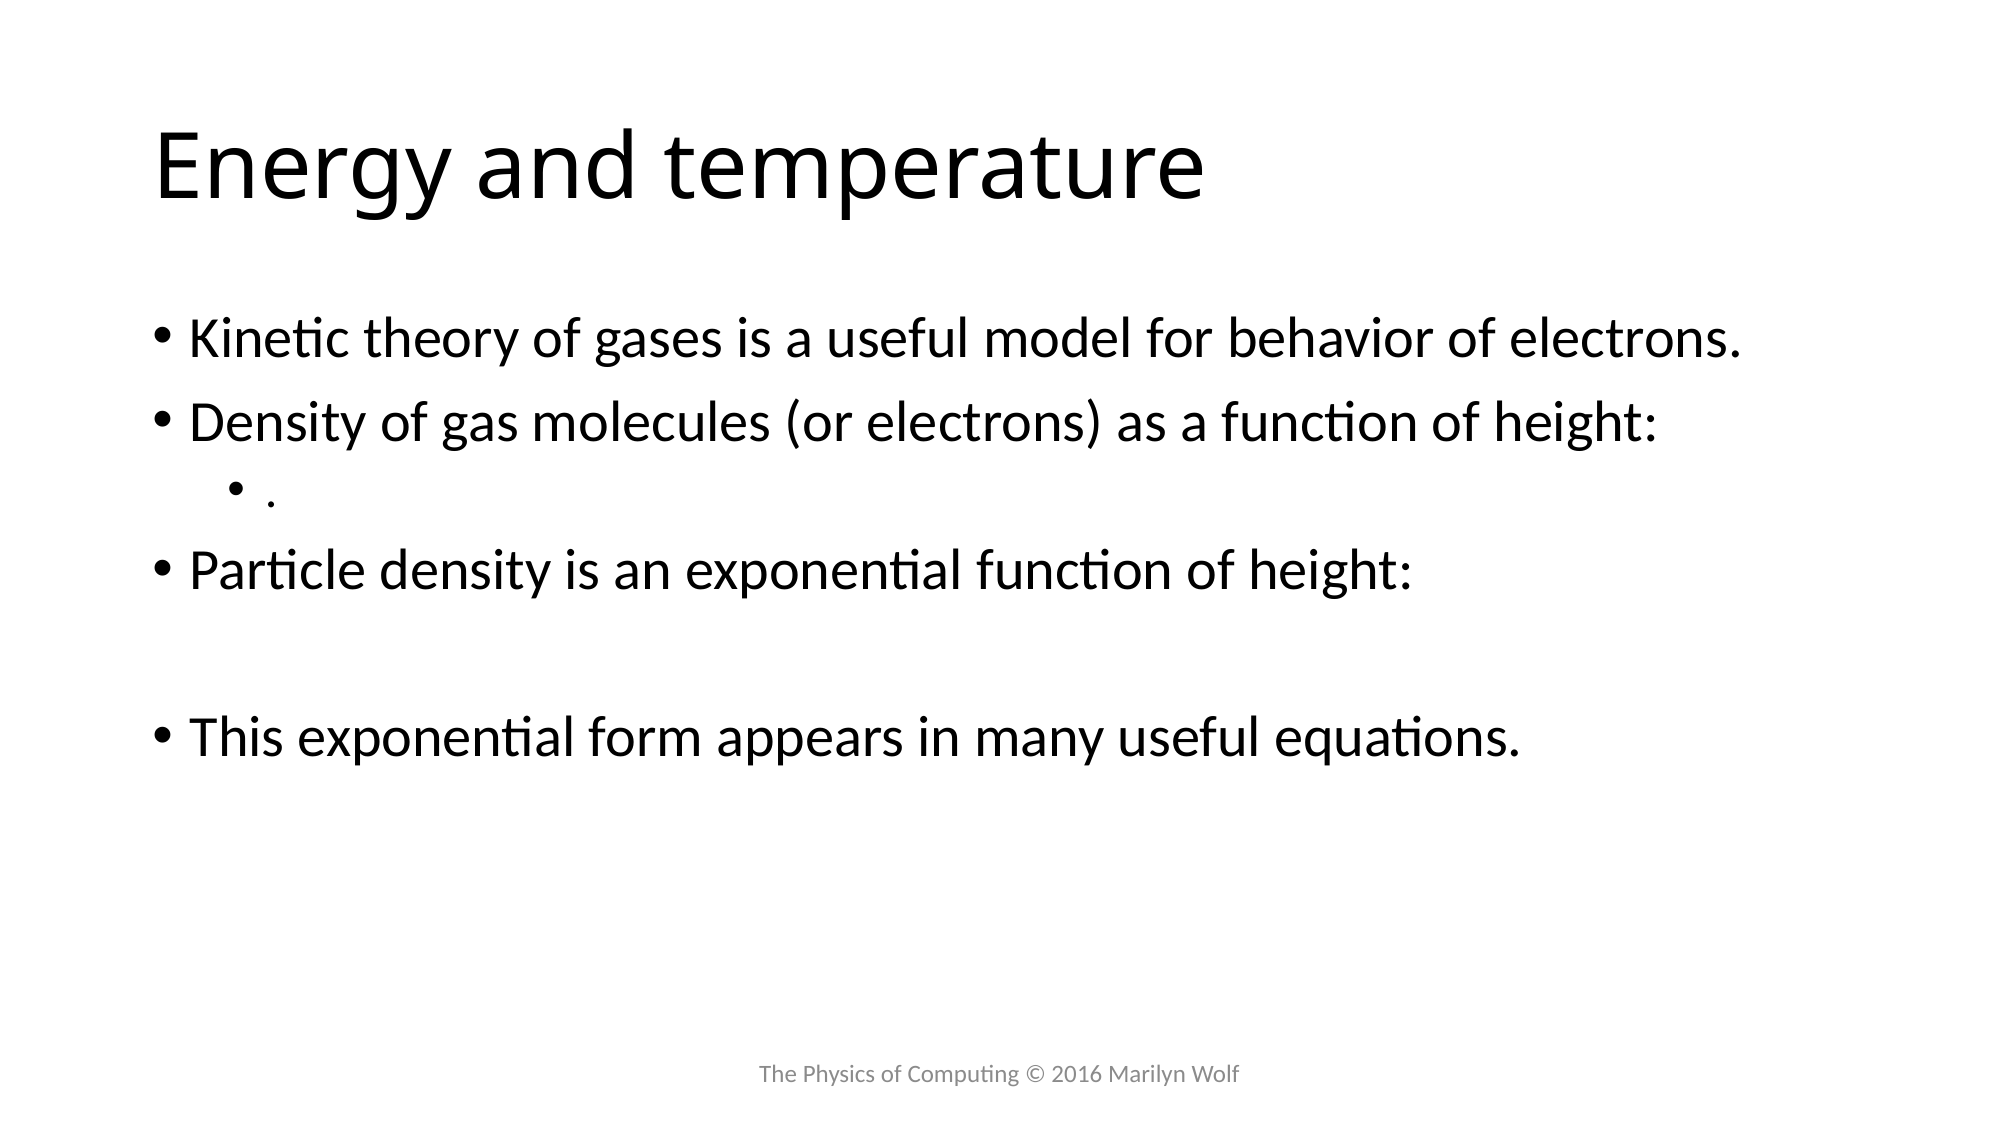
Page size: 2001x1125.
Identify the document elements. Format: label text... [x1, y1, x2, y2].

footer The Physics of Computing © 2016 Marilyn Wolf [662, 1042, 1338, 1103]
title Energy and temperature [137, 59, 1863, 278]
